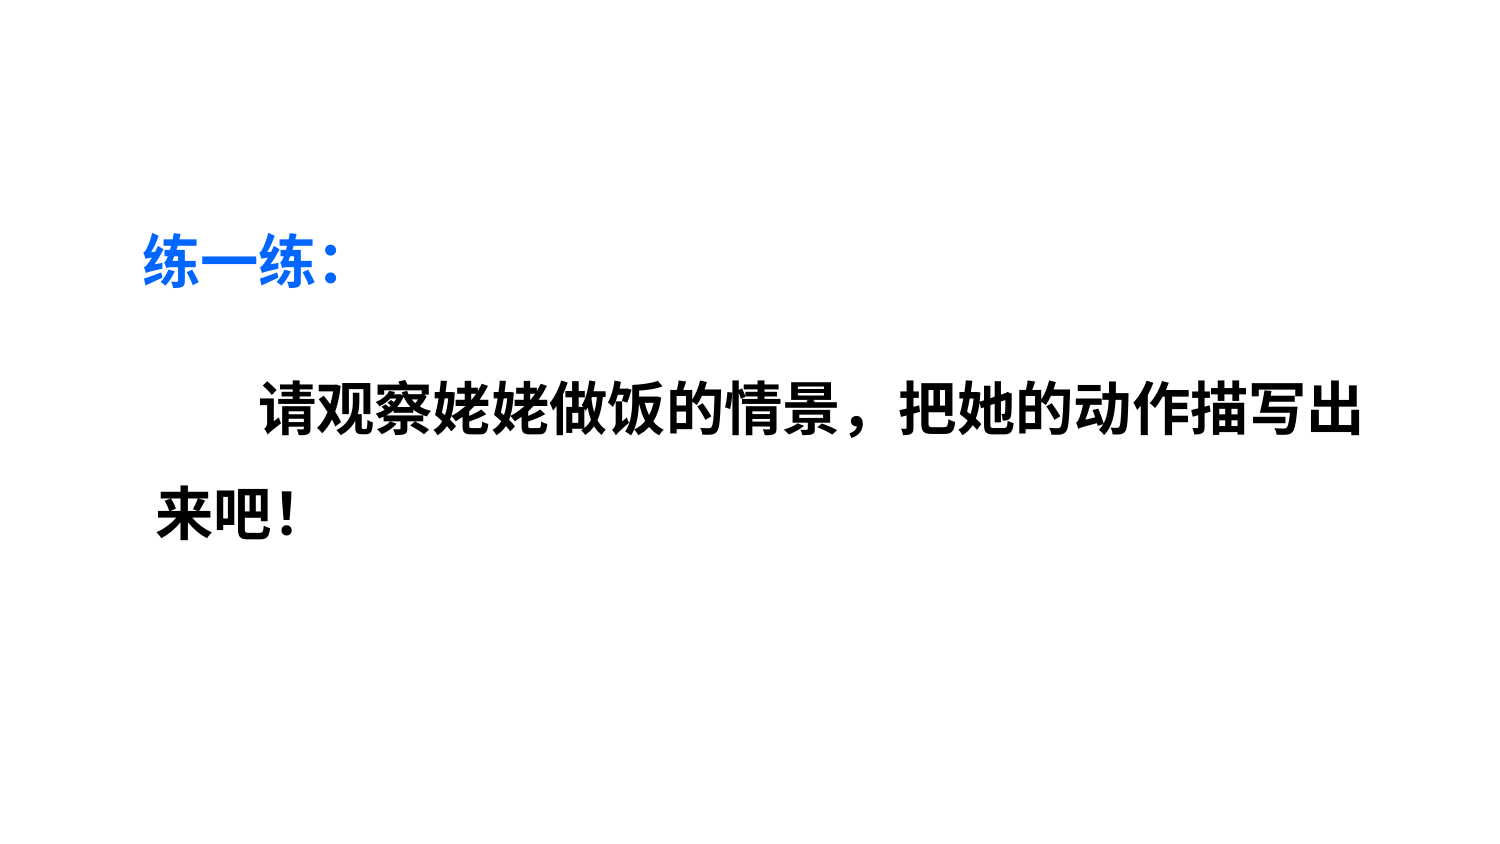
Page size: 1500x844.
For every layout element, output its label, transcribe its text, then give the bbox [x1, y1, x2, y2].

text_box 练一练： [127, 218, 391, 303]
text_box 请观察姥姥做饭的情景，把她的动作描写出来吧！ [141, 329, 1391, 660]
